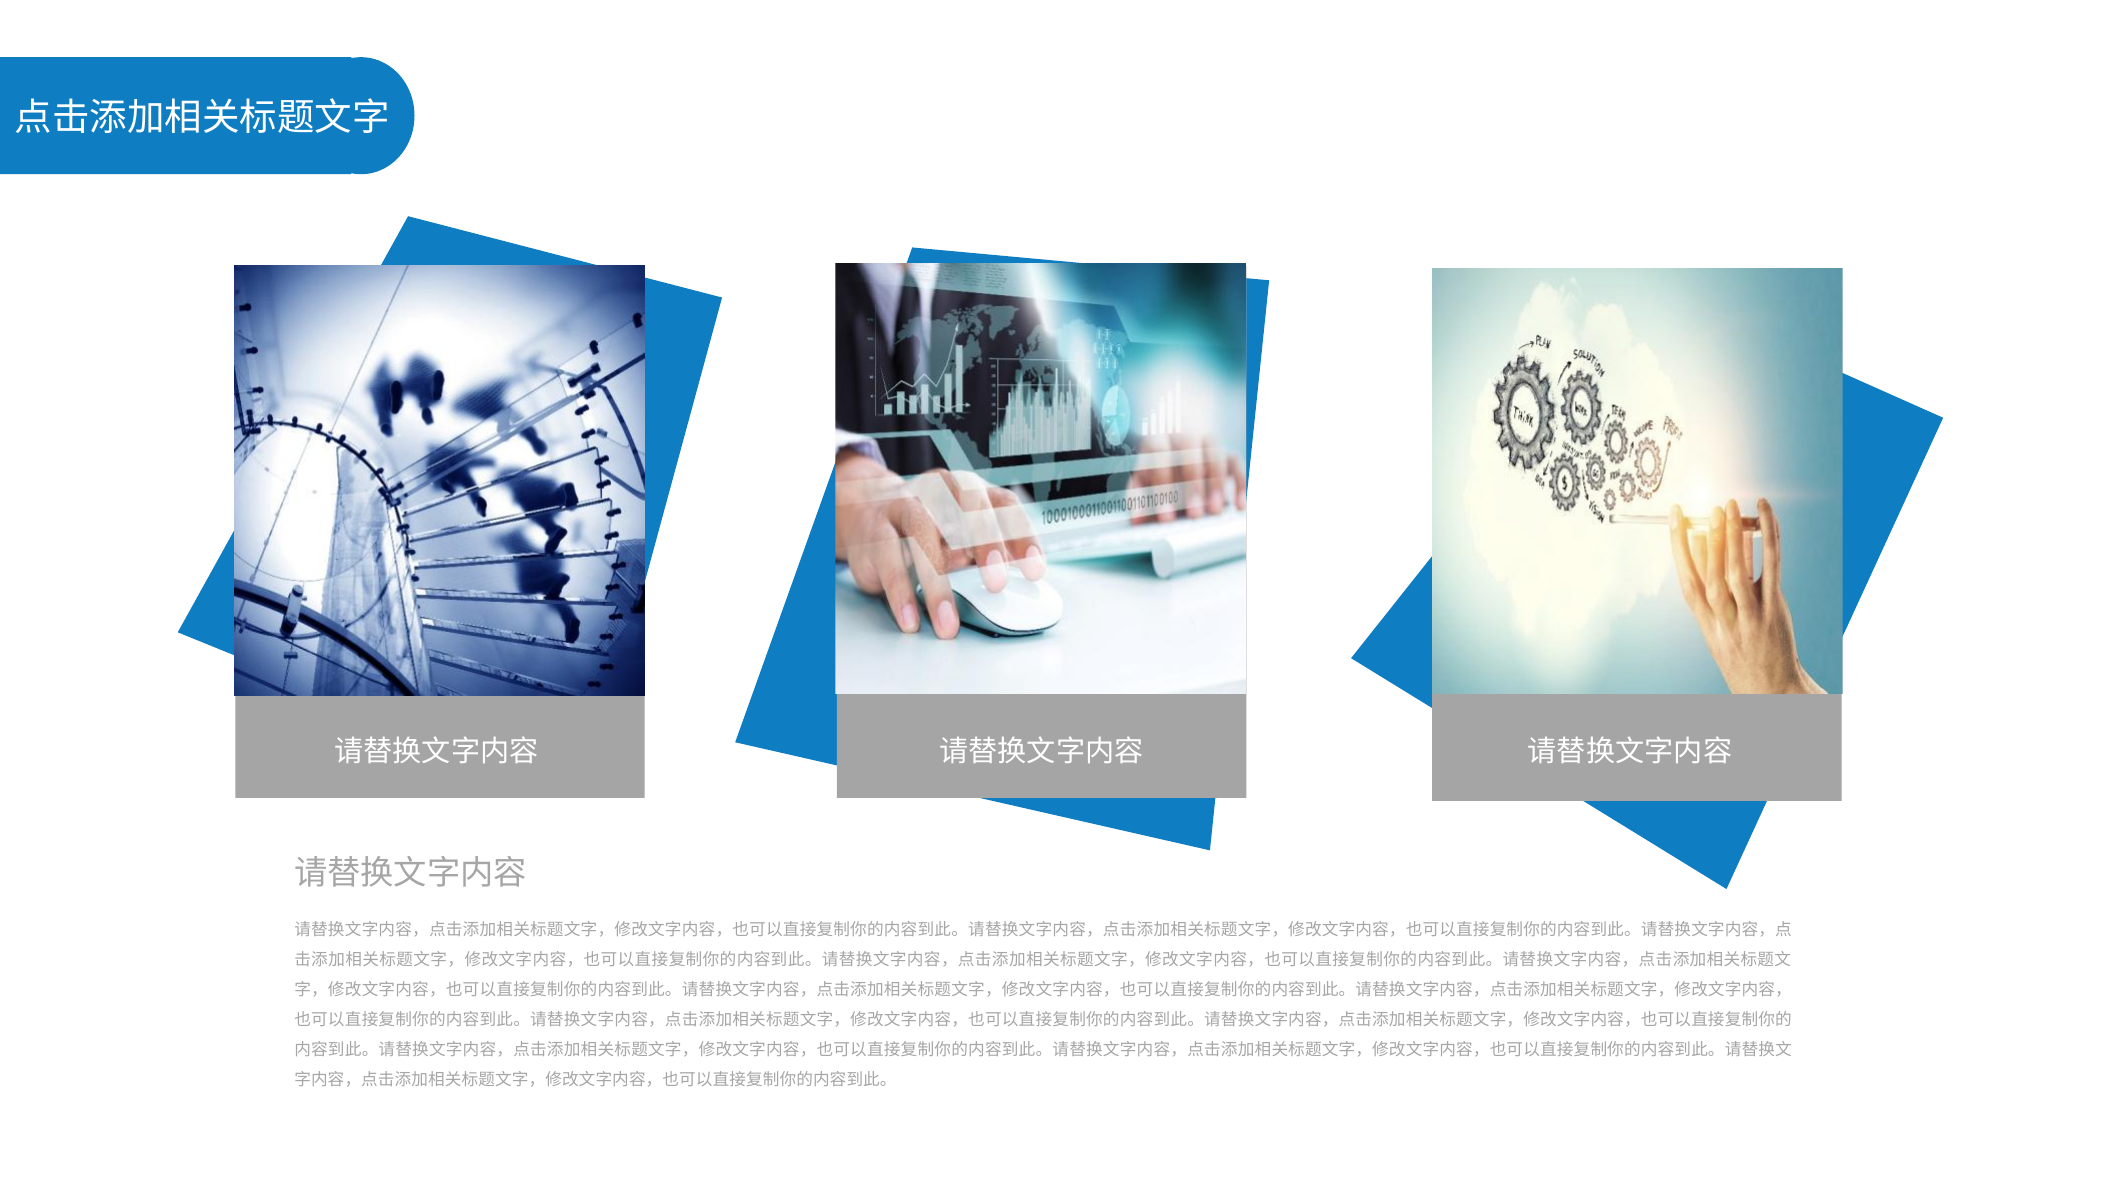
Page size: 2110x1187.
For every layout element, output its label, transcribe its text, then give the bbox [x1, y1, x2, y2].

text_box 请替换文字内容 [319, 707, 554, 775]
text_box [235, 697, 645, 798]
text_box [735, 466, 836, 766]
text_box [1431, 268, 1844, 694]
text_box 请替换文字内容 [924, 707, 1159, 775]
text_box [907, 247, 1071, 262]
text_box [1844, 373, 1944, 634]
text_box [1583, 801, 1767, 823]
text_box [980, 798, 1216, 823]
text_box 点击添加相关标题文字 [0, 85, 415, 146]
text_box [381, 216, 597, 265]
text_box 请替换文字内容 [1512, 707, 1748, 775]
text_box [836, 694, 1247, 798]
text_box [834, 262, 1247, 694]
text_box [1351, 557, 1432, 708]
text_box [177, 532, 233, 655]
text_box [233, 265, 646, 697]
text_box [279, 823, 1809, 1099]
text_box [1247, 278, 1270, 494]
text_box [646, 277, 723, 578]
text_box [1432, 694, 1842, 801]
